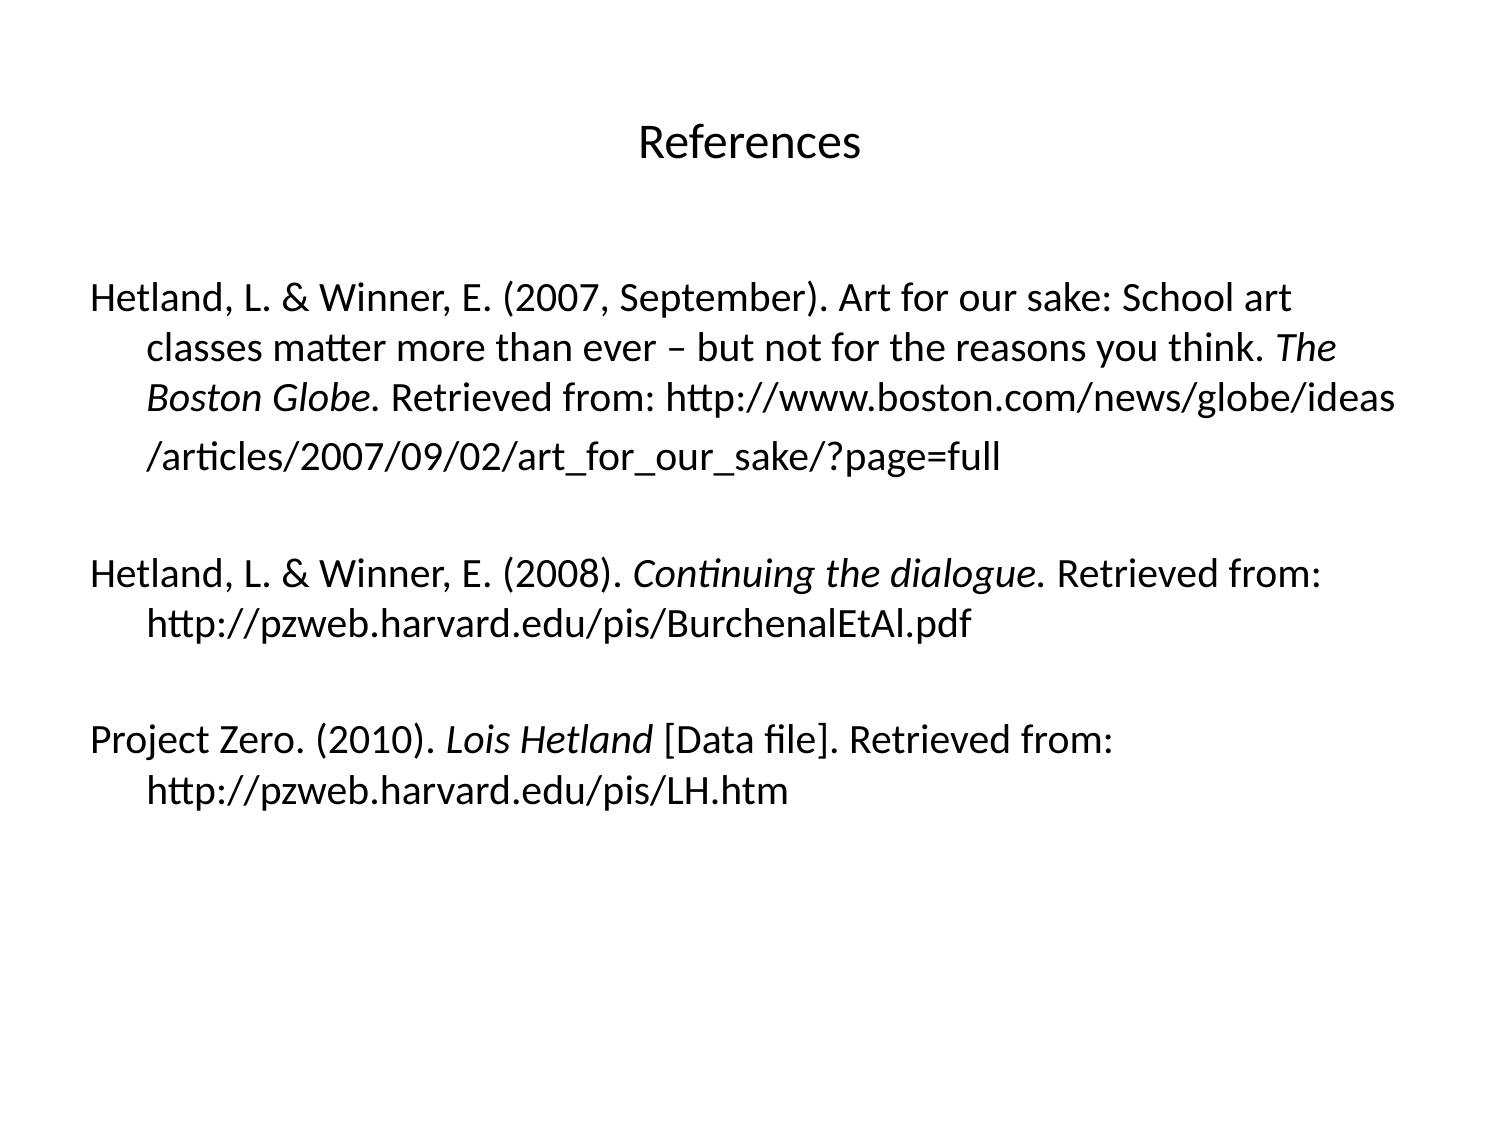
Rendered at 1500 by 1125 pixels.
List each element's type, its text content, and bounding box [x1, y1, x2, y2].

title References [75, 45, 1425, 233]
list Hetland, L. & Winner, E. (2007, September). Art for our sake: School art classes matter more than ever – but not for the reasons you think. The Boston Globe. Retrieved from: http://www.boston.com/news/globe/ideas /articles/2007/09/02/art_for_our_sake/?page=full Hetland, L. & Winner, E. (2008). Continuing the dialogue. Retrieved from: http://pzweb.harvard.edu/pis/BurchenalEtAl.pdf Project Zero. (2010). Lois Hetland [Data file]. Retrieved from: http://pzweb.harvard.edu/pis/LH.htm [75, 262, 1425, 1005]
